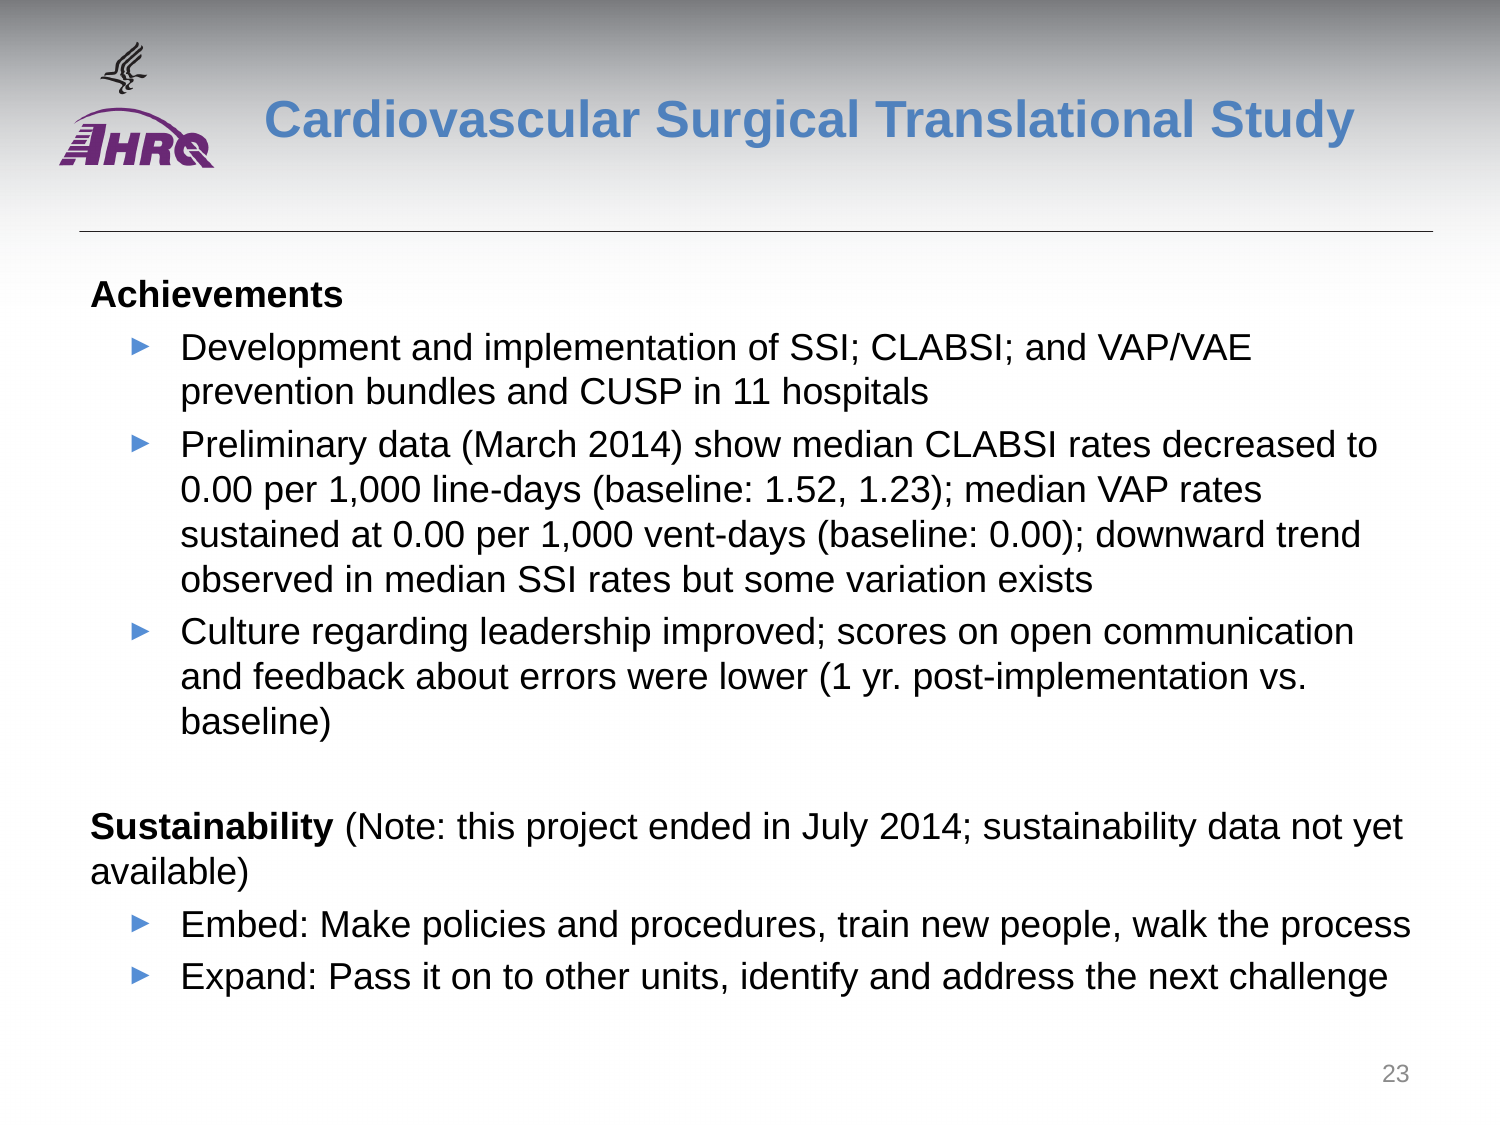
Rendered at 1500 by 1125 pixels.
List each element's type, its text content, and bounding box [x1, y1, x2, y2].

slide_number 23 [1074, 1042, 1425, 1103]
list Achievements Development and implementation of SSI; CLABSI; and VAP/VAE prevention bundles and CUSP in 11 hospitals Preliminary data (March 2014) show median CLABSI rates decreased to 0.00 per 1,000 line-days (baseline: 1.52, 1.23); median VAP rates sustained at 0.00 per 1,000 vent-days (baseline: 0.00); downward trend observed in median SSI rates but some variation exists Culture regarding leadership improved; scores on open communication and feedback about errors were lower (1 yr. post-implementation vs. baseline) Sustainability (Note: this project ended in July 2014; sustainability data not yet available) Embed: Make policies and procedures, train new people, walk the process Expand: Pass it on to other units, identify and address the next challenge [75, 262, 1438, 1005]
title Cardiovascular Surgical Translational Study [249, 45, 1425, 188]
picture [0, 0, 1500, 1125]
